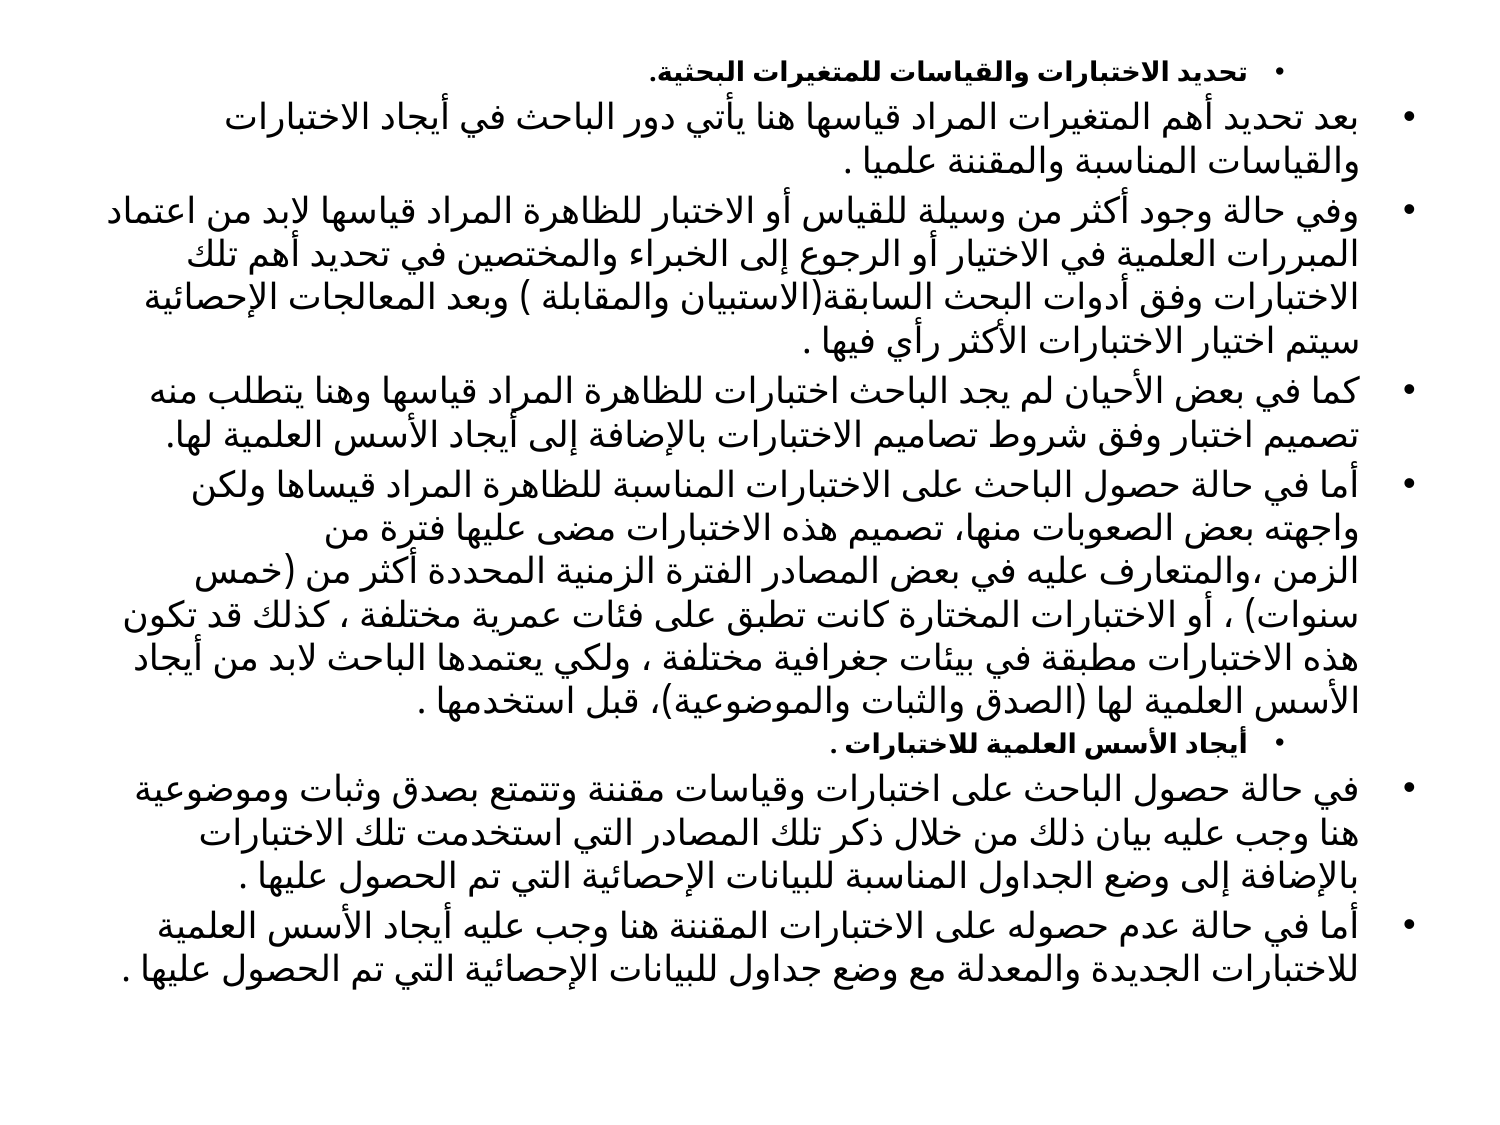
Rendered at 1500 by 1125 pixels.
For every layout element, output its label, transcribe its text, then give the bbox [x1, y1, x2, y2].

list تحديد الاختبارات والقياسات للمتغيرات البحثية. بعد تحديد أهم المتغيرات المراد قياسها هنا يأتي دور الباحث في أيجاد الاختبارات والقياسات المناسبة والمقننة علميا . وفي حالة وجود أكثر من وسيلة للقياس أو الاختبار للظاهرة المراد قياسها لابد من اعتماد المبررات العلمية في الاختيار أو الرجوع إلى الخبراء والمختصين في تحديد أهم تلك الاختبارات وفق أدوات البحث السابقة(الاستبيان والمقابلة ) وبعد المعالجات الإحصائية سيتم اختيار الاختبارات الأكثر رأي فيها . كما في بعض الأحيان لم يجد الباحث اختبارات للظاهرة المراد قياسها وهنا يتطلب منه تصميم اختبار وفق شروط تصاميم الاختبارات بالإضافة إلى أيجاد الأسس العلمية لها. أما في حالة حصول الباحث على الاختبارات المناسبة للظاهرة المراد قيساها ولكن واجهته بعض الصعوبات منها، تصميم هذه الاختبارات مضى عليها فترة من الزمن ،والمتعارف عليه في بعض المصادر الفترة الزمنية المحددة أكثر من (خمس سنوات) ، أو الاختبارات المختارة كانت تطبق على فئات عمرية مختلفة ، كذلك قد تكون هذه الاختبارات مطبقة في بيئات جغرافية مختلفة ، ولكي يعتمدها الباحث لابد من أيجاد الأسس العلمية لها (الصدق والثبات والموضوعية)، قبل استخدمها . أيجاد الأسس العلمية للاختبارات . في حالة حصول الباحث على اختبارات وقياسات مقننة وتتمتع بصدق وثبات وموضوعية هنا وجب عليه بيان ذلك من خلال ذكر تلك المصادر التي استخدمت تلك الاختبارات بالإضافة إلى وضع الجداول المناسبة للبيانات الإحصائية التي تم الحصول عليها . أما في حالة عدم حصوله على الاختبارات المقننة هنا وجب عليه أيجاد الأسس العلمية للاختبارات الجديدة والمعدلة مع وضع جداول للبيانات الإحصائية التي تم الحصول عليها . [75, 46, 1425, 1005]
